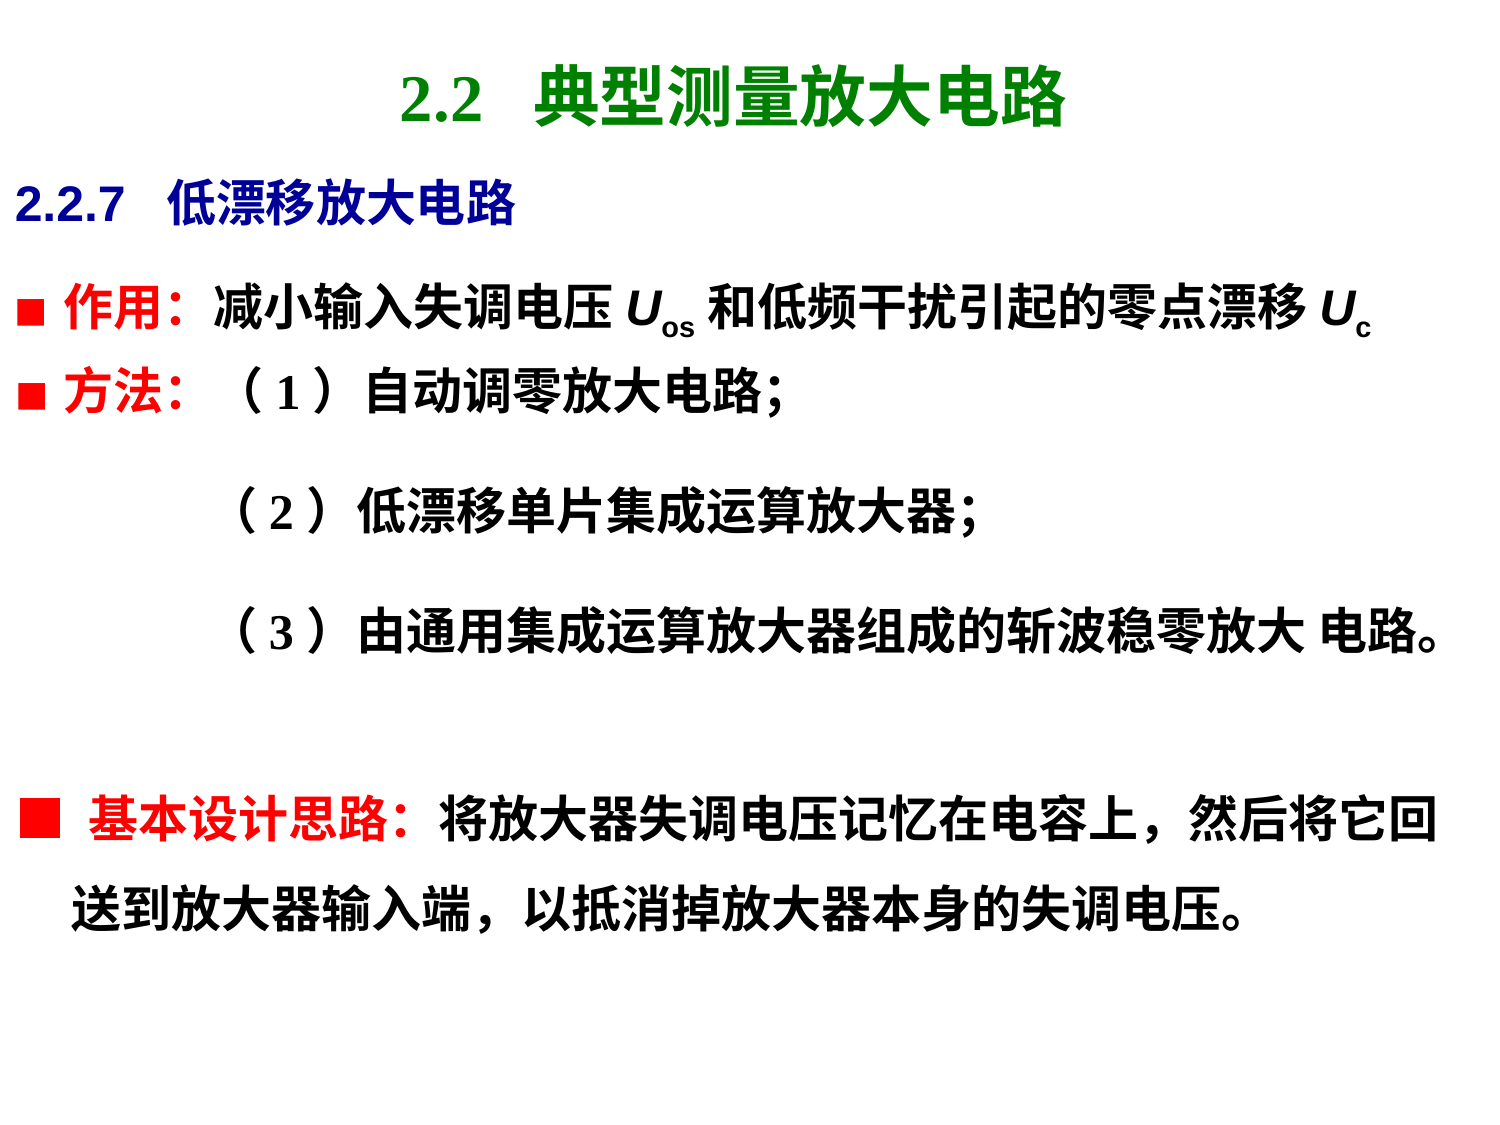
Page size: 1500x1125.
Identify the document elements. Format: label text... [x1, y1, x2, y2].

title 2.2 典型测量放大电路 [42, 21, 1383, 138]
text_box ■ 基本设计思路：将放大器失调电压记忆在电容上，然后将它回送到放大器输入端，以抵消掉放大器本身的失调电压。 [0, 750, 1477, 1125]
text_box 2.2.7 低漂移放大电路 ■ 作用：减小输入失调电压Uos和低频干扰引起的零点漂移Uc [0, 152, 1394, 507]
list ■ 方法：（1）自动调零放大电路； （2）低漂移单片集成运算放大器； （3）由通用集成运算放大器组成的斩波稳零放大 电路。 [0, 339, 1500, 837]
